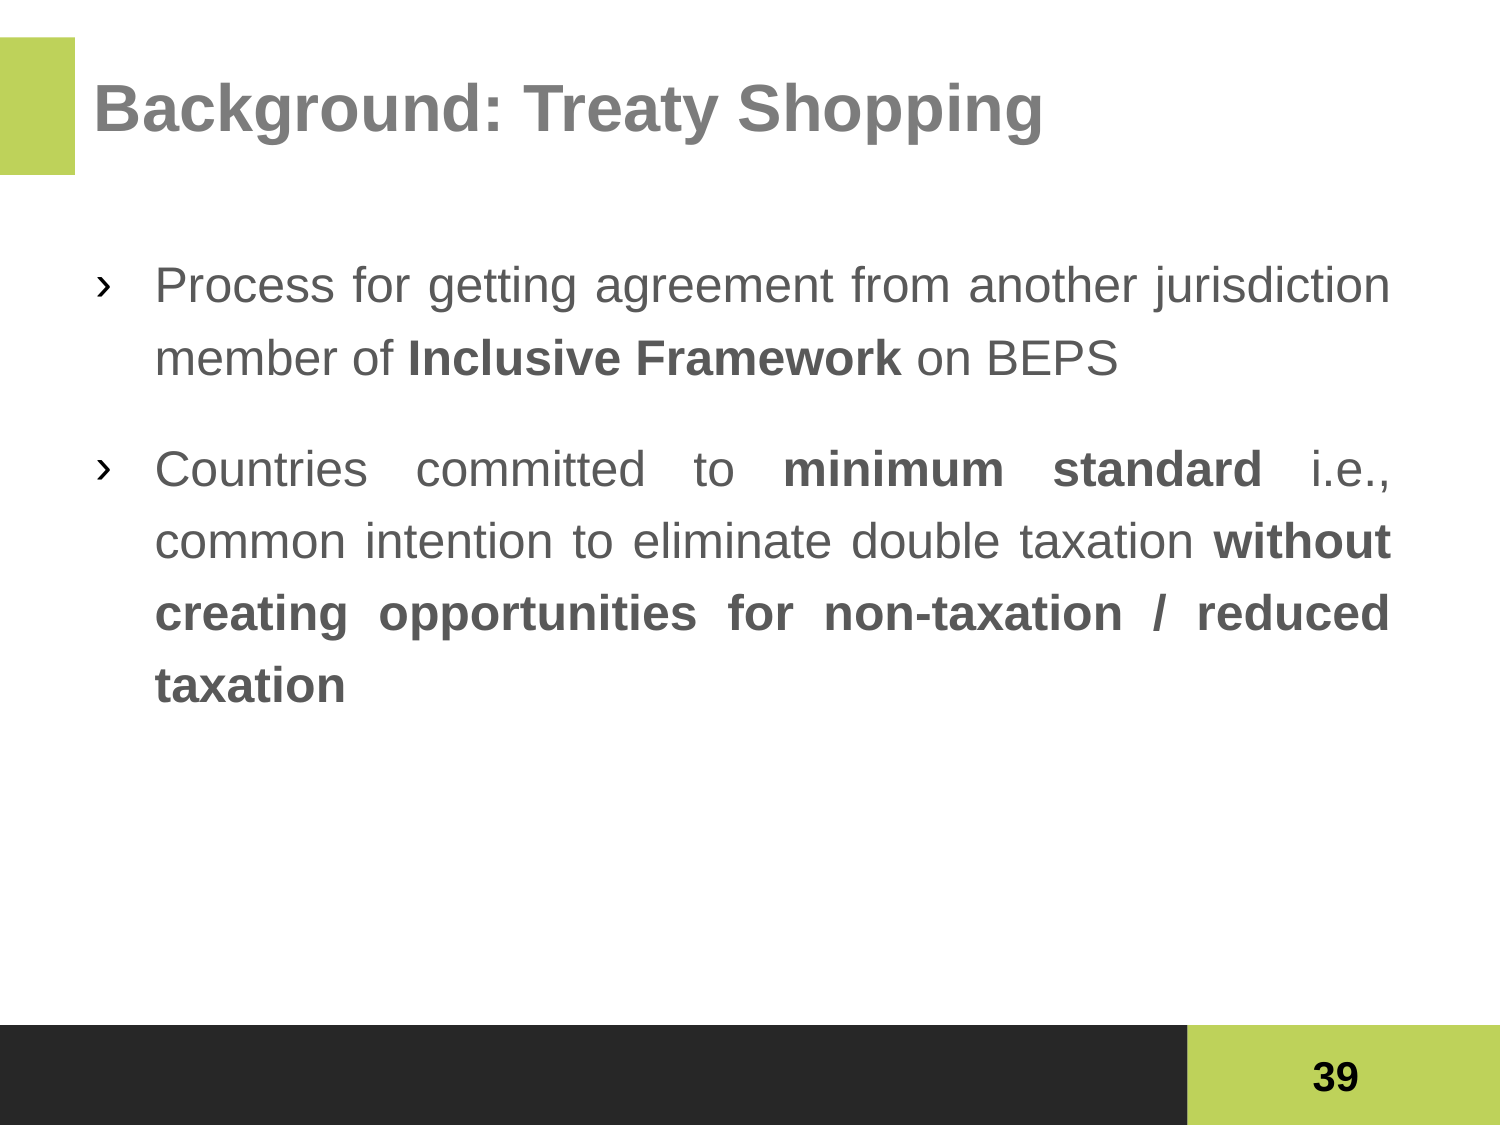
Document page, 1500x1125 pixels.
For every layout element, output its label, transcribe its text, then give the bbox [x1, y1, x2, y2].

text_box Process for getting agreement from another jurisdiction member of Inclusive Framework on BEPS Countries committed to minimum standard i.e., common intention to eliminate double taxation without creating opportunities for non-taxation / reduced taxation [80, 233, 1407, 961]
title Background: Treaty Shopping [0, 37, 1500, 180]
text_box [374, 499, 1125, 571]
